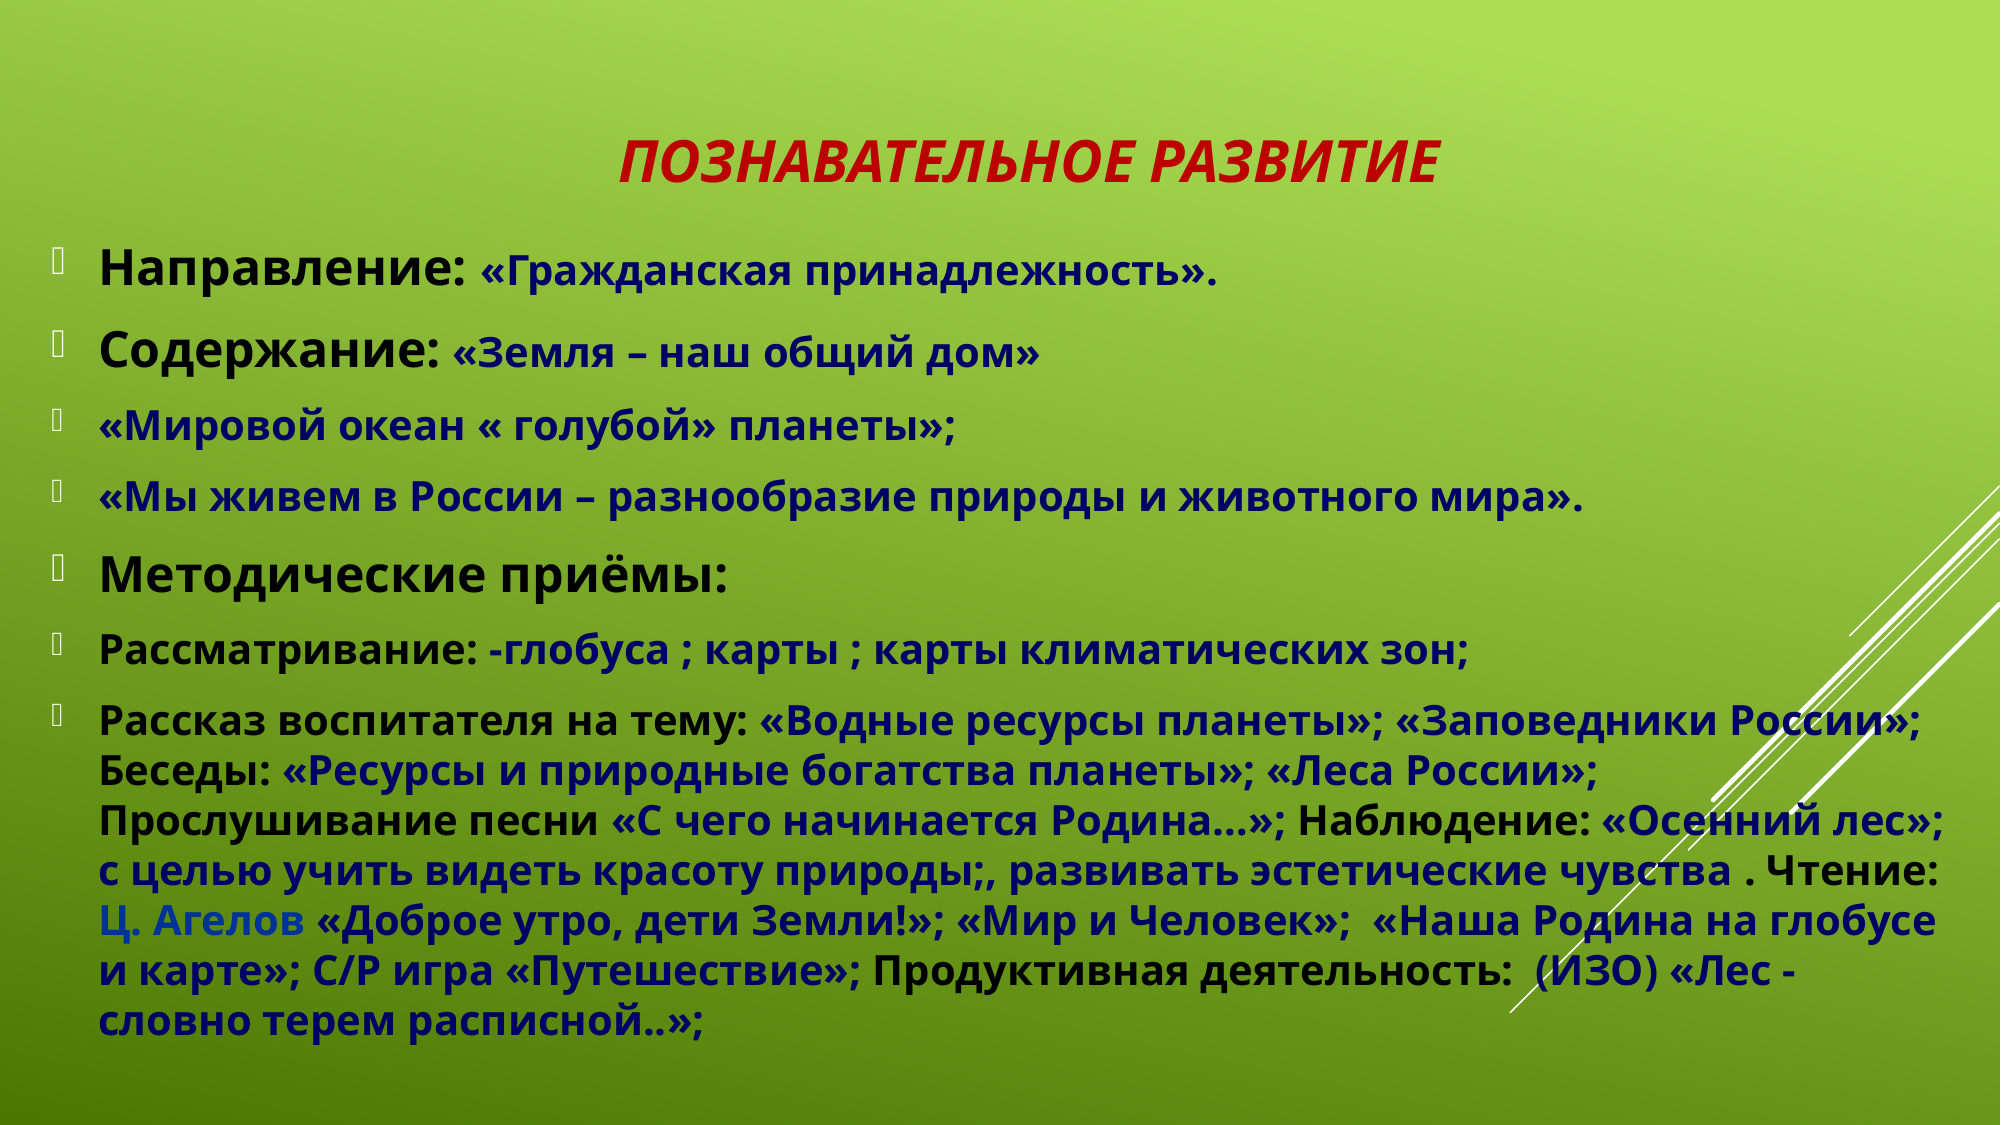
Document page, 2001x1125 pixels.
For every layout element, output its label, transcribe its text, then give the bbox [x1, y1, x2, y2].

list Направление: «Гражданская принадлежность». Содержание: «Земля – наш общий дом» «Мировой океан « голубой» планеты»; «Мы живем в России – разнообразие природы и животного мира». Методические приёмы: Рассматривание: -глобуса ; карты ; карты климатических зон; Рассказ воспитателя на тему: «Водные ресурсы планеты»; «Заповедники России»; Беседы: «Ресурсы и природные богатства планеты»; «Леса России»; Прослушивание песни «С чего начинается Родина…»; Наблюдение: «Осенний лес»; с целью учить видеть красоту природы;, развивать эстетические чувства . Чтение: Ц. Агелов «Доброе утро, дети Земли!»; «Мир и Человек»; «Наша Родина на глобусе и карте»; С/Р игра «Путешествие»; Продуктивная деятельность: (ИЗО) «Лес - словно терем расписной..»; [36, 269, 1969, 1081]
text_box ПОЗНАВАТЕЛЬНОЕ РАЗВИТИЕ [329, 95, 1730, 222]
